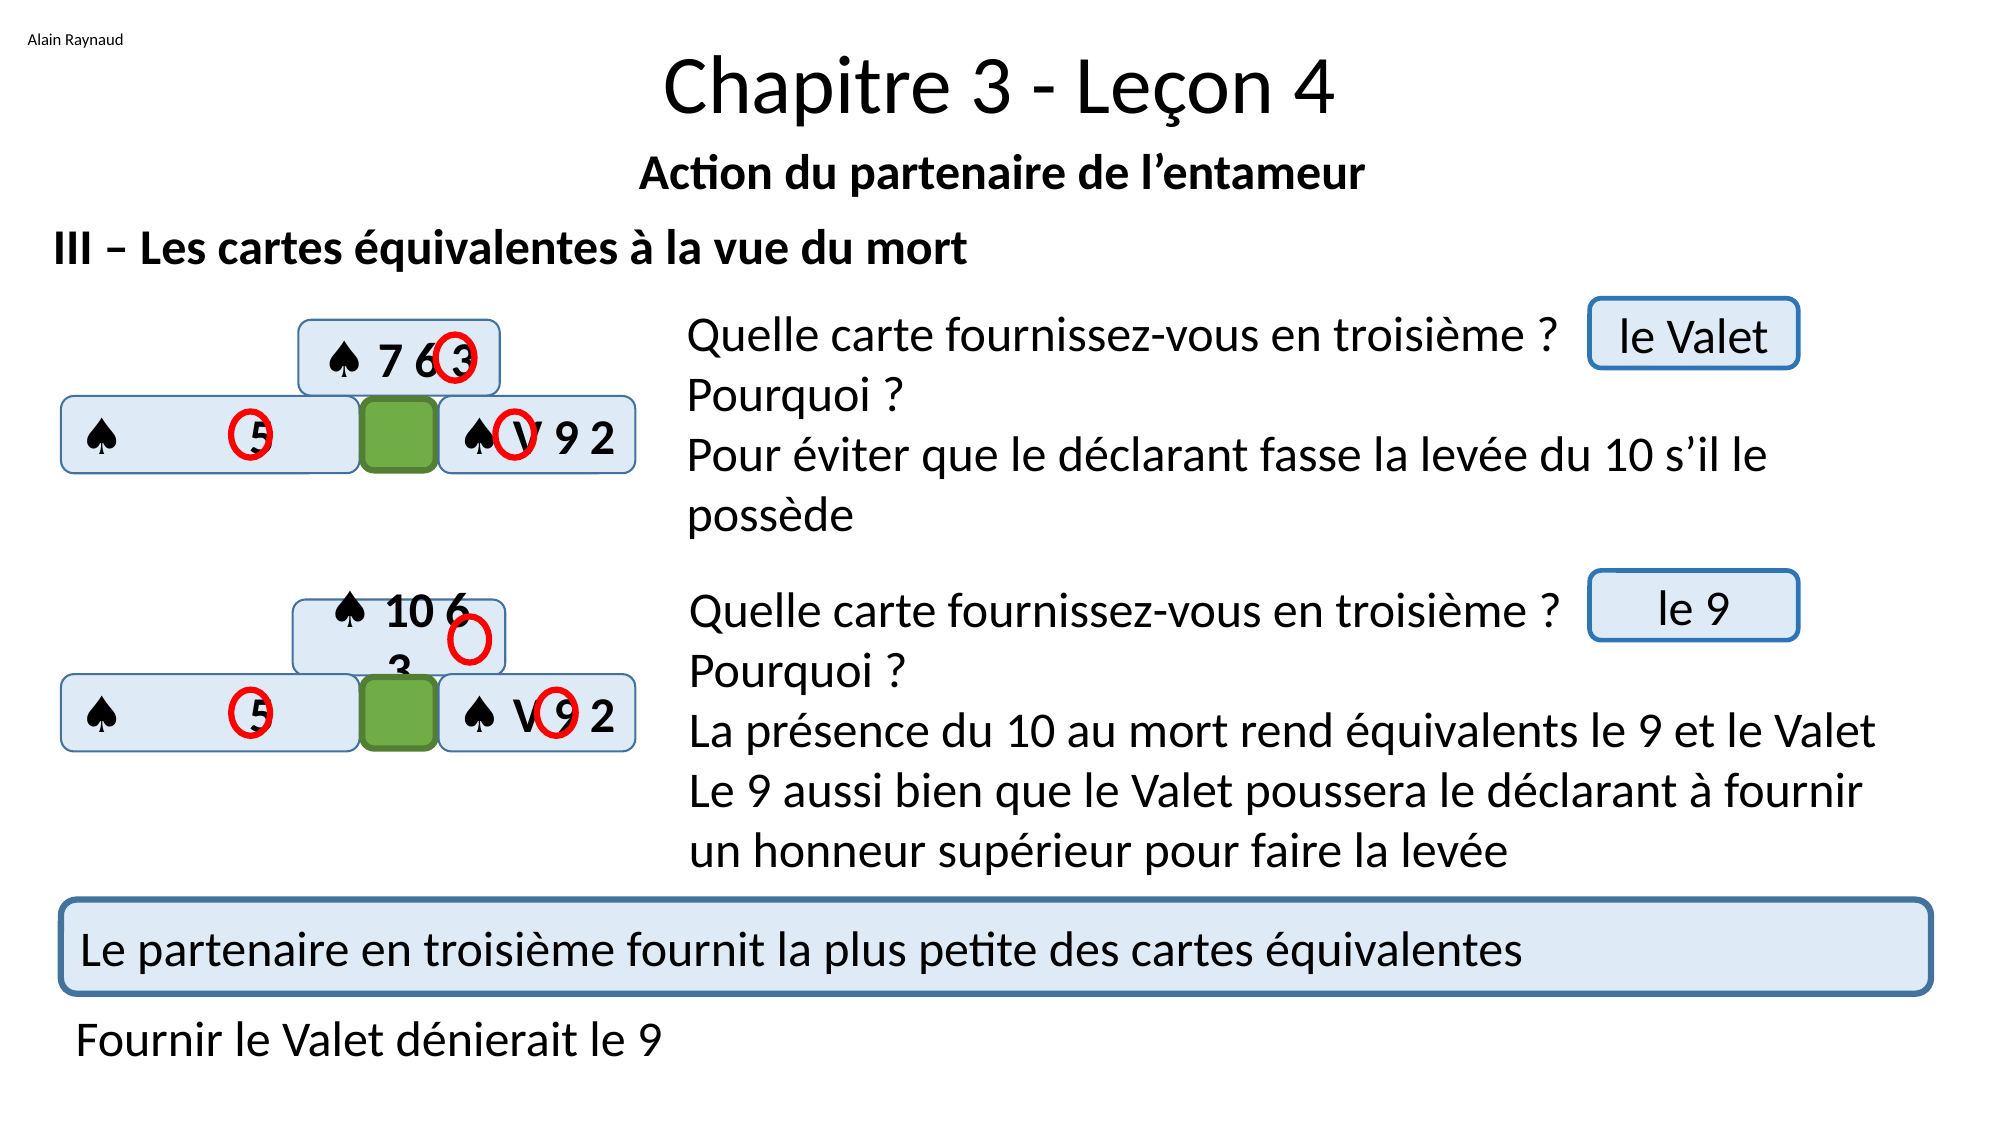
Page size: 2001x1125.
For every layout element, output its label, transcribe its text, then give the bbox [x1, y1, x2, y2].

text_box Quelle carte fournissez-vous en troisième ? Pourquoi ? Pour éviter que le déclarant fasse la levée du 10 s’il le possède [671, 293, 1908, 549]
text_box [60, 599, 636, 752]
subtitle Action du partenaire de l’entameur III – Les cartes équivalentes à la vue du mort [37, 139, 1968, 1088]
text_box Fournir le Valet dénierait le 9 [60, 998, 1297, 1074]
text_box le 9 [1588, 569, 1800, 642]
text_box Alain Raynaud [12, 21, 147, 57]
text_box le Valet [1588, 297, 1800, 370]
text_box Le partenaire en troisième fournit la plus petite des cartes équivalentes [59, 898, 1933, 995]
text_box Quelle carte fournissez-vous en troisième ? Pourquoi ? La présence du 10 au mort rend équivalents le 9 et le Valet Le 9 aussi bien que le Valet poussera le déclarant à fournir un honneur supérieur pour faire la levée [674, 570, 1911, 886]
title Chapitre 3 - Leçon 4 [249, 38, 1750, 139]
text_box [60, 319, 636, 474]
